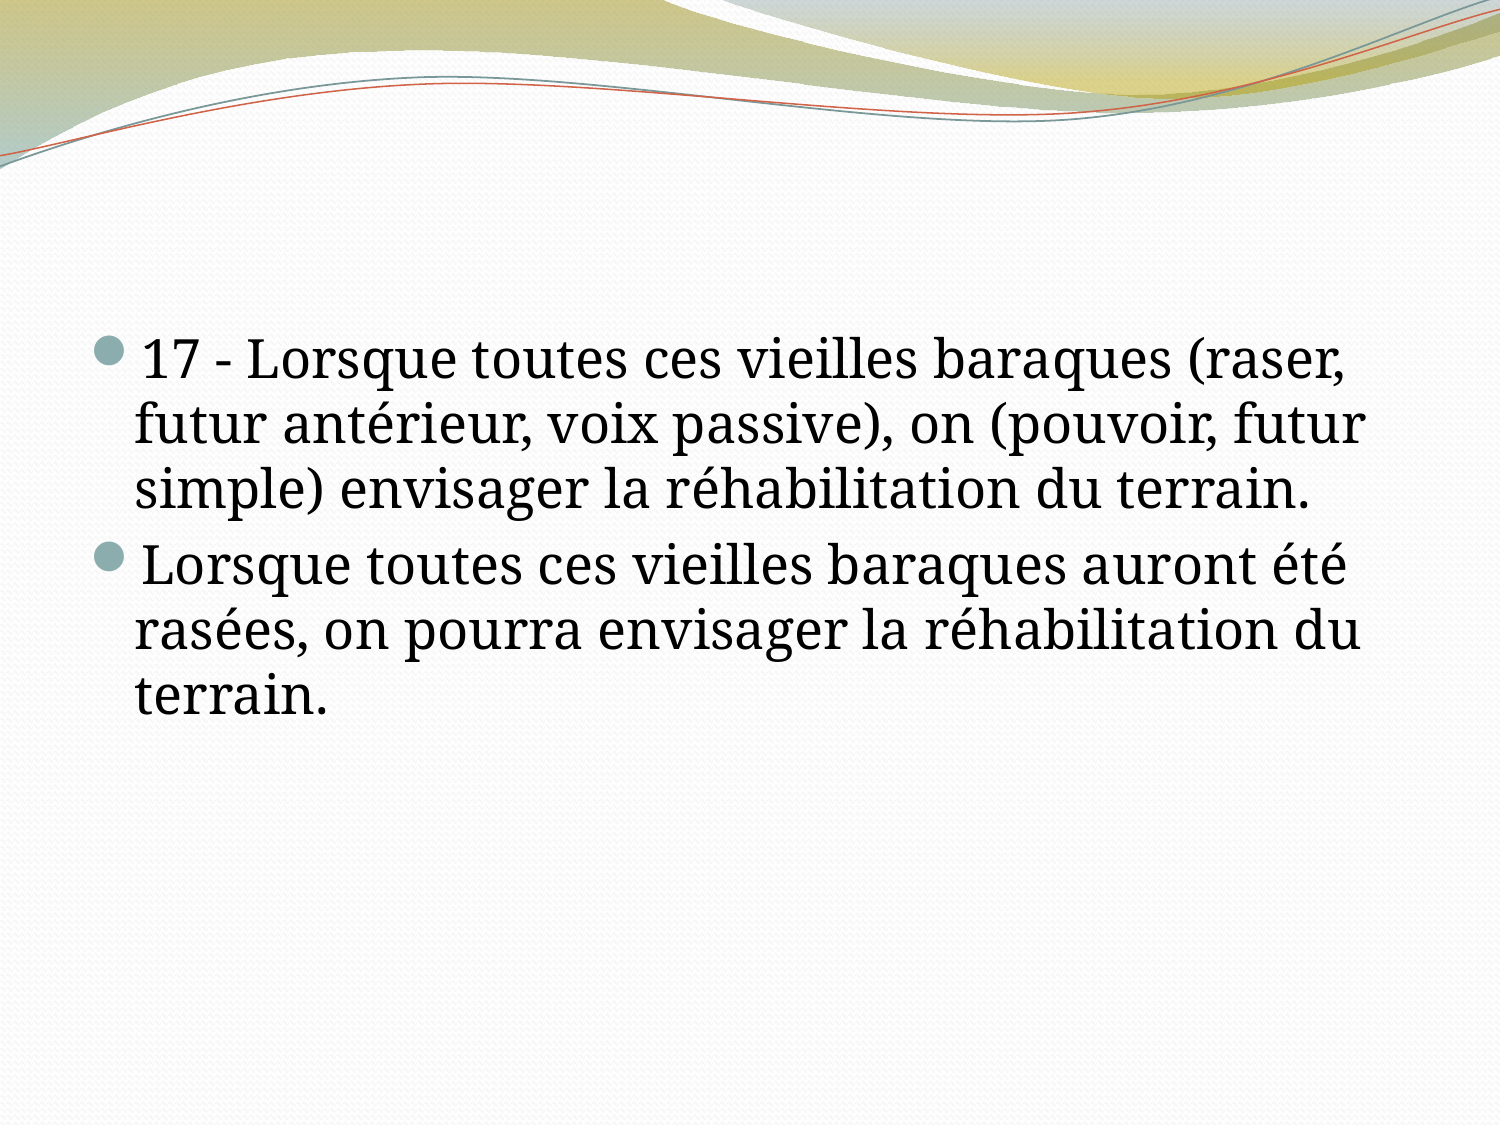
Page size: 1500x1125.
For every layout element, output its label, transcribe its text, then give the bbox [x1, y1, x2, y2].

list 17 - Lorsque toutes ces vieilles baraques (raser, futur antérieur, voix passive), on (pouvoir, futur simple) envisager la réhabilitation du terrain. Lorsque toutes ces vieilles baraques auront été rasées, on pourra envisager la réhabilitation du terrain. [75, 317, 1425, 1038]
